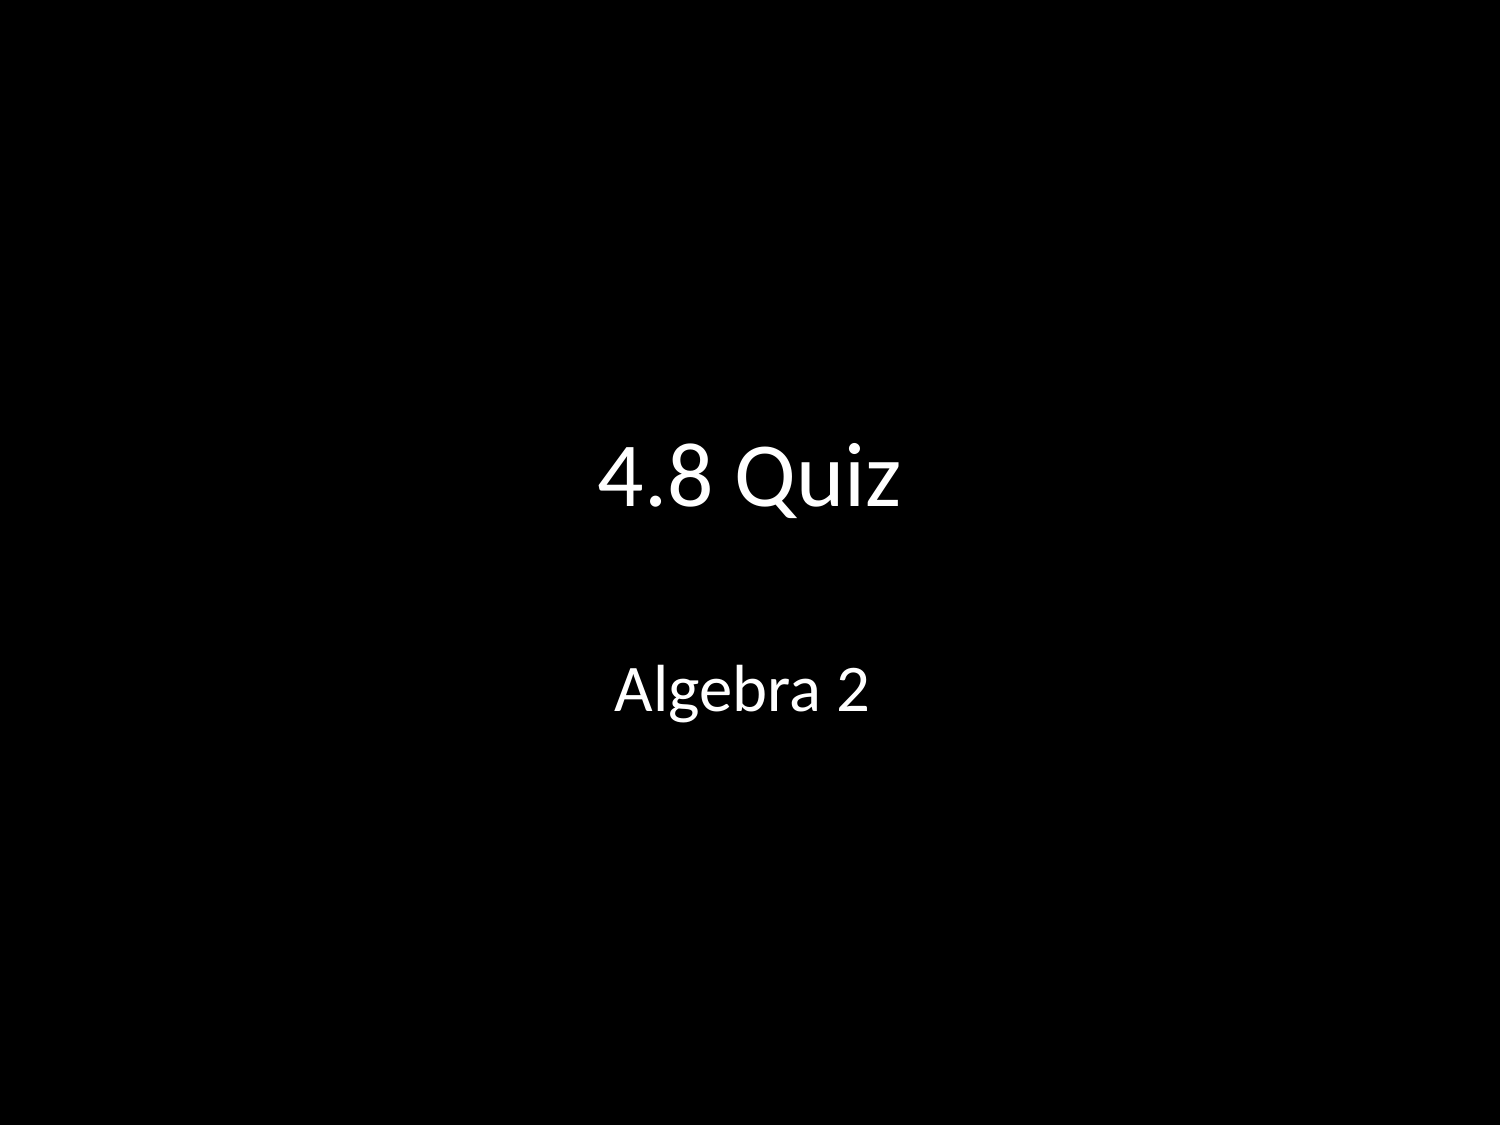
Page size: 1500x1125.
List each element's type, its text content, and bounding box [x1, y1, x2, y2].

title 4.8 Quiz [112, 349, 1388, 591]
subtitle Algebra 2 [225, 637, 1275, 925]
